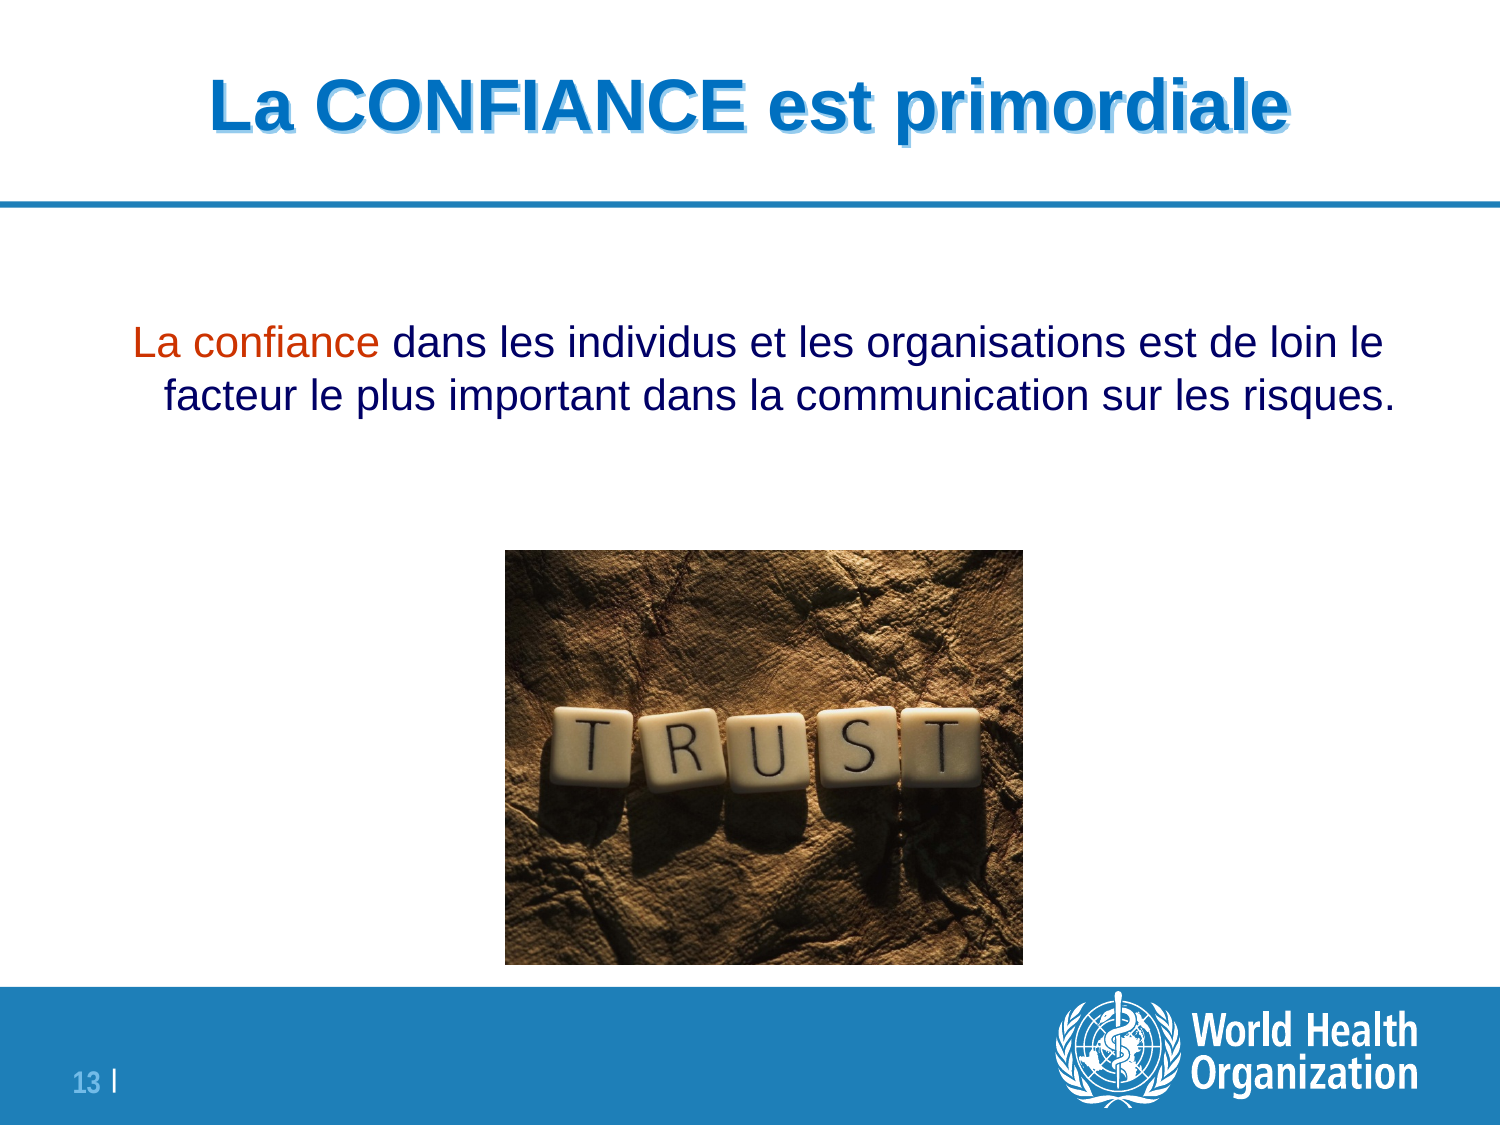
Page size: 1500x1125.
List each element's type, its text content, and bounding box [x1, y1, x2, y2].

picture [504, 550, 1023, 965]
list La confiance dans les individus et les organisations est de loin le facteur le plus important dans la communication sur les risques. [72, 226, 1433, 984]
title La CONFIANCE est primordiale [0, 0, 1500, 204]
